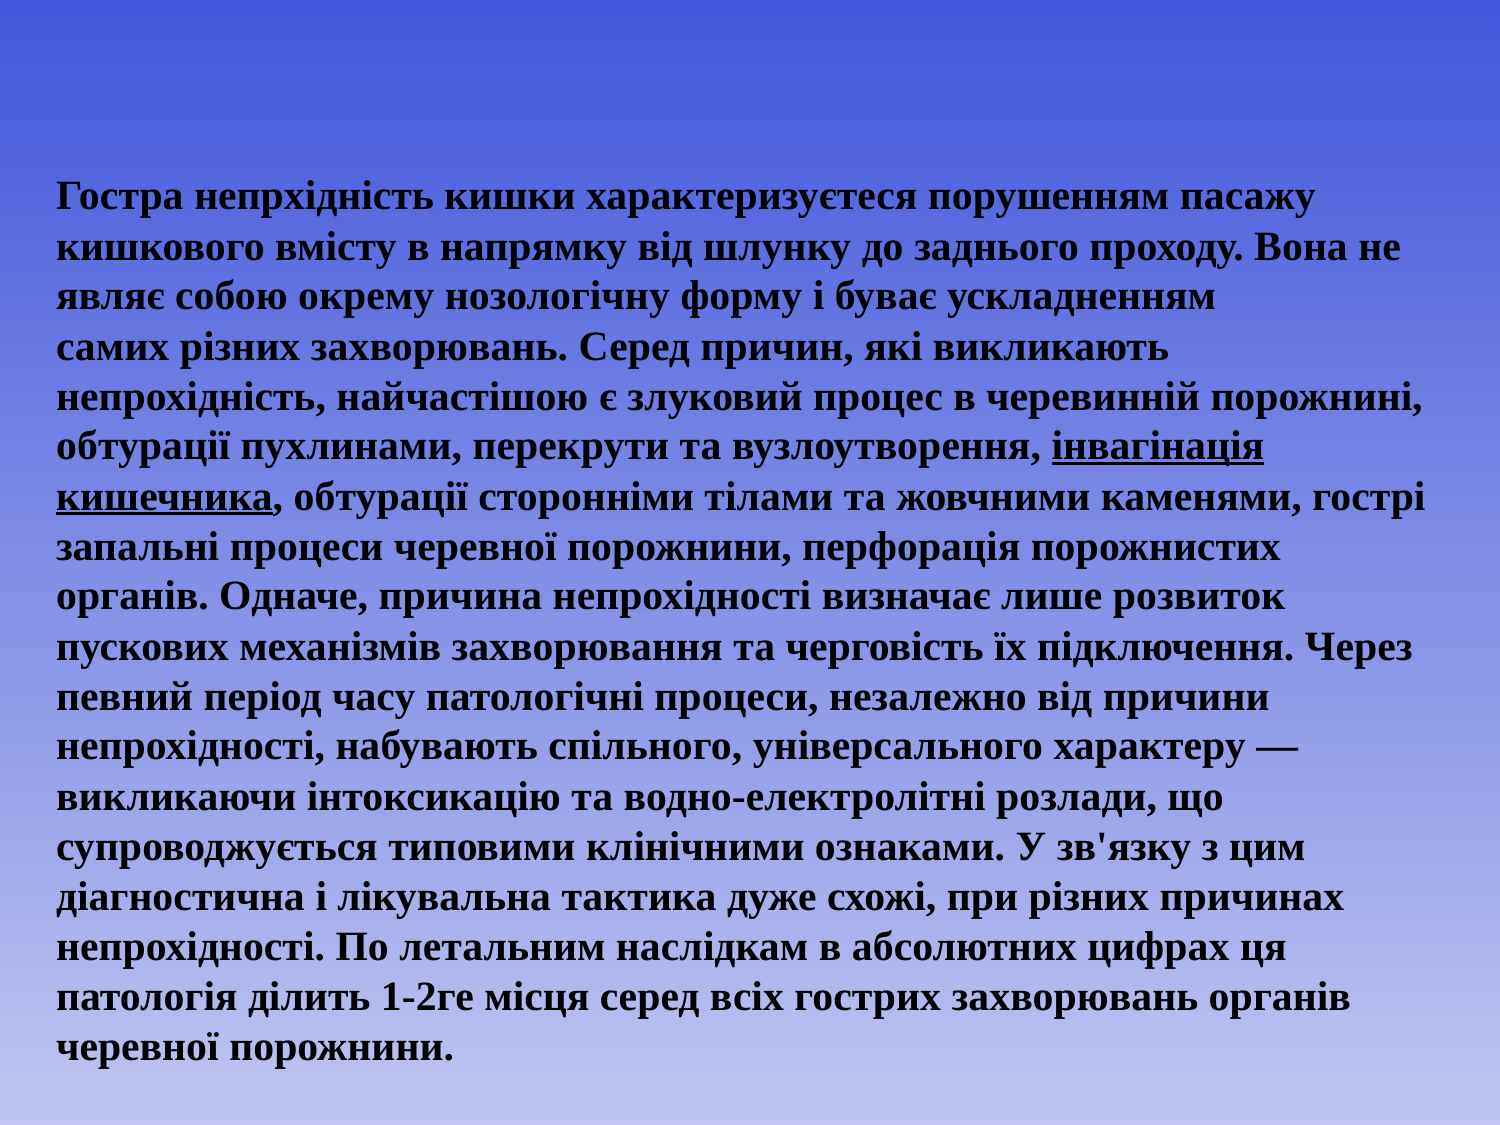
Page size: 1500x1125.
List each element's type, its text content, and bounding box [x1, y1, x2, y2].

text_box Гостра непрхідність кишки характеризуєтеся порушенням пасажу кишкового вмісту в напрямку від шлунку до заднього проходу. Вона не являє собою окрему нозологічну форму і буває ускладненням самих різних захворювань. Серед причин, які викликають непрохідність, найчастішою є злуковий процес в черевинній порожнині, обтурації пухлинами, перекрути та вузлоутворення, інвагінація кишечника, обтурації сторонніми тілами та жовчними каменями, гострі запальні процеси черевної порожнини, перфорація порожнистих органів. Одначе, причина непрохідності визначає лише розвиток пускових механізмів захворювання та черговість їх підключення. Через певний період часу патологічні процеси, незалежно від причини непрохідності, набувають спільного, універсального характеру — викликаючи інтоксикацію та водно-електролітні розлади, що супроводжується типовими клінічними ознаками. У зв'язку з цим діагностична і лікувальна тактика дуже схожі, при різних причинах непрохідності. По летальним наслідкам в абсолютних цифрах ця патологія ділить 1-2ге місця серед всіх гострих захворювань органів черевної порожнини. [41, 160, 1442, 1076]
